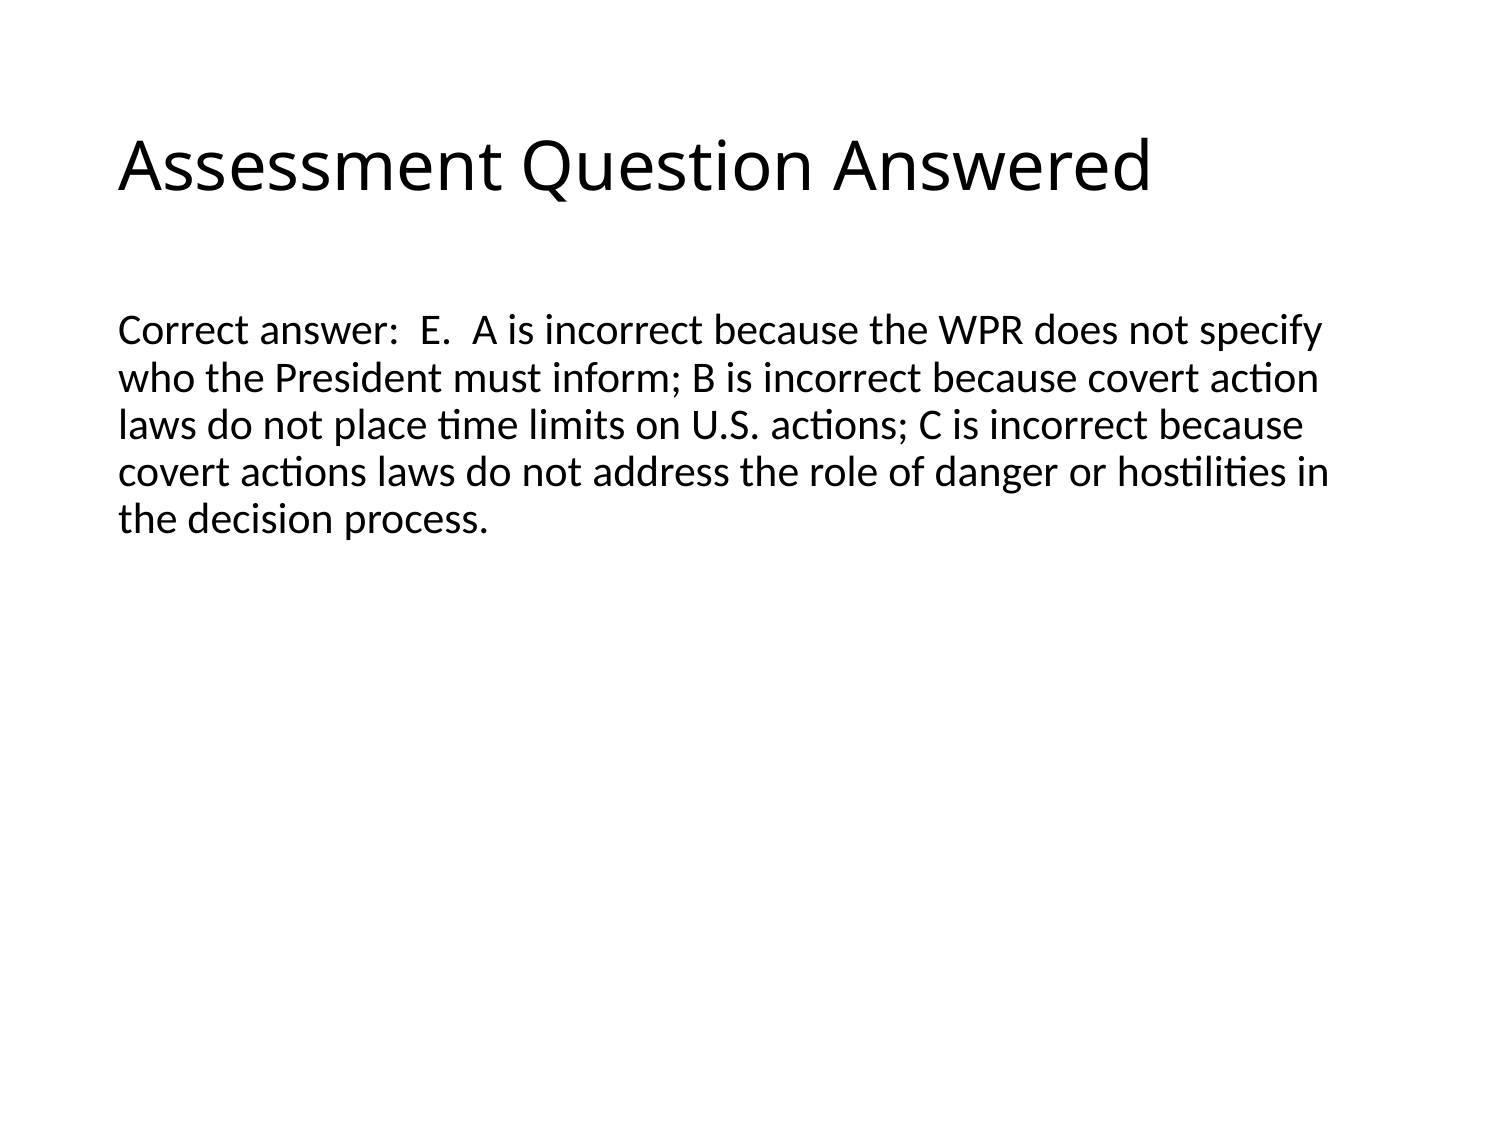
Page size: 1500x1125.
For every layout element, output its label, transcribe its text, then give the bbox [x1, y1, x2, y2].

list Correct answer: E. A is incorrect because the WPR does not specify who the President must inform; B is incorrect because covert action laws do not place time limits on U.S. actions; C is incorrect because covert actions laws do not address the role of danger or hostilities in the decision process. [102, 299, 1398, 1014]
title Assessment Question Answered [102, 59, 1398, 278]
